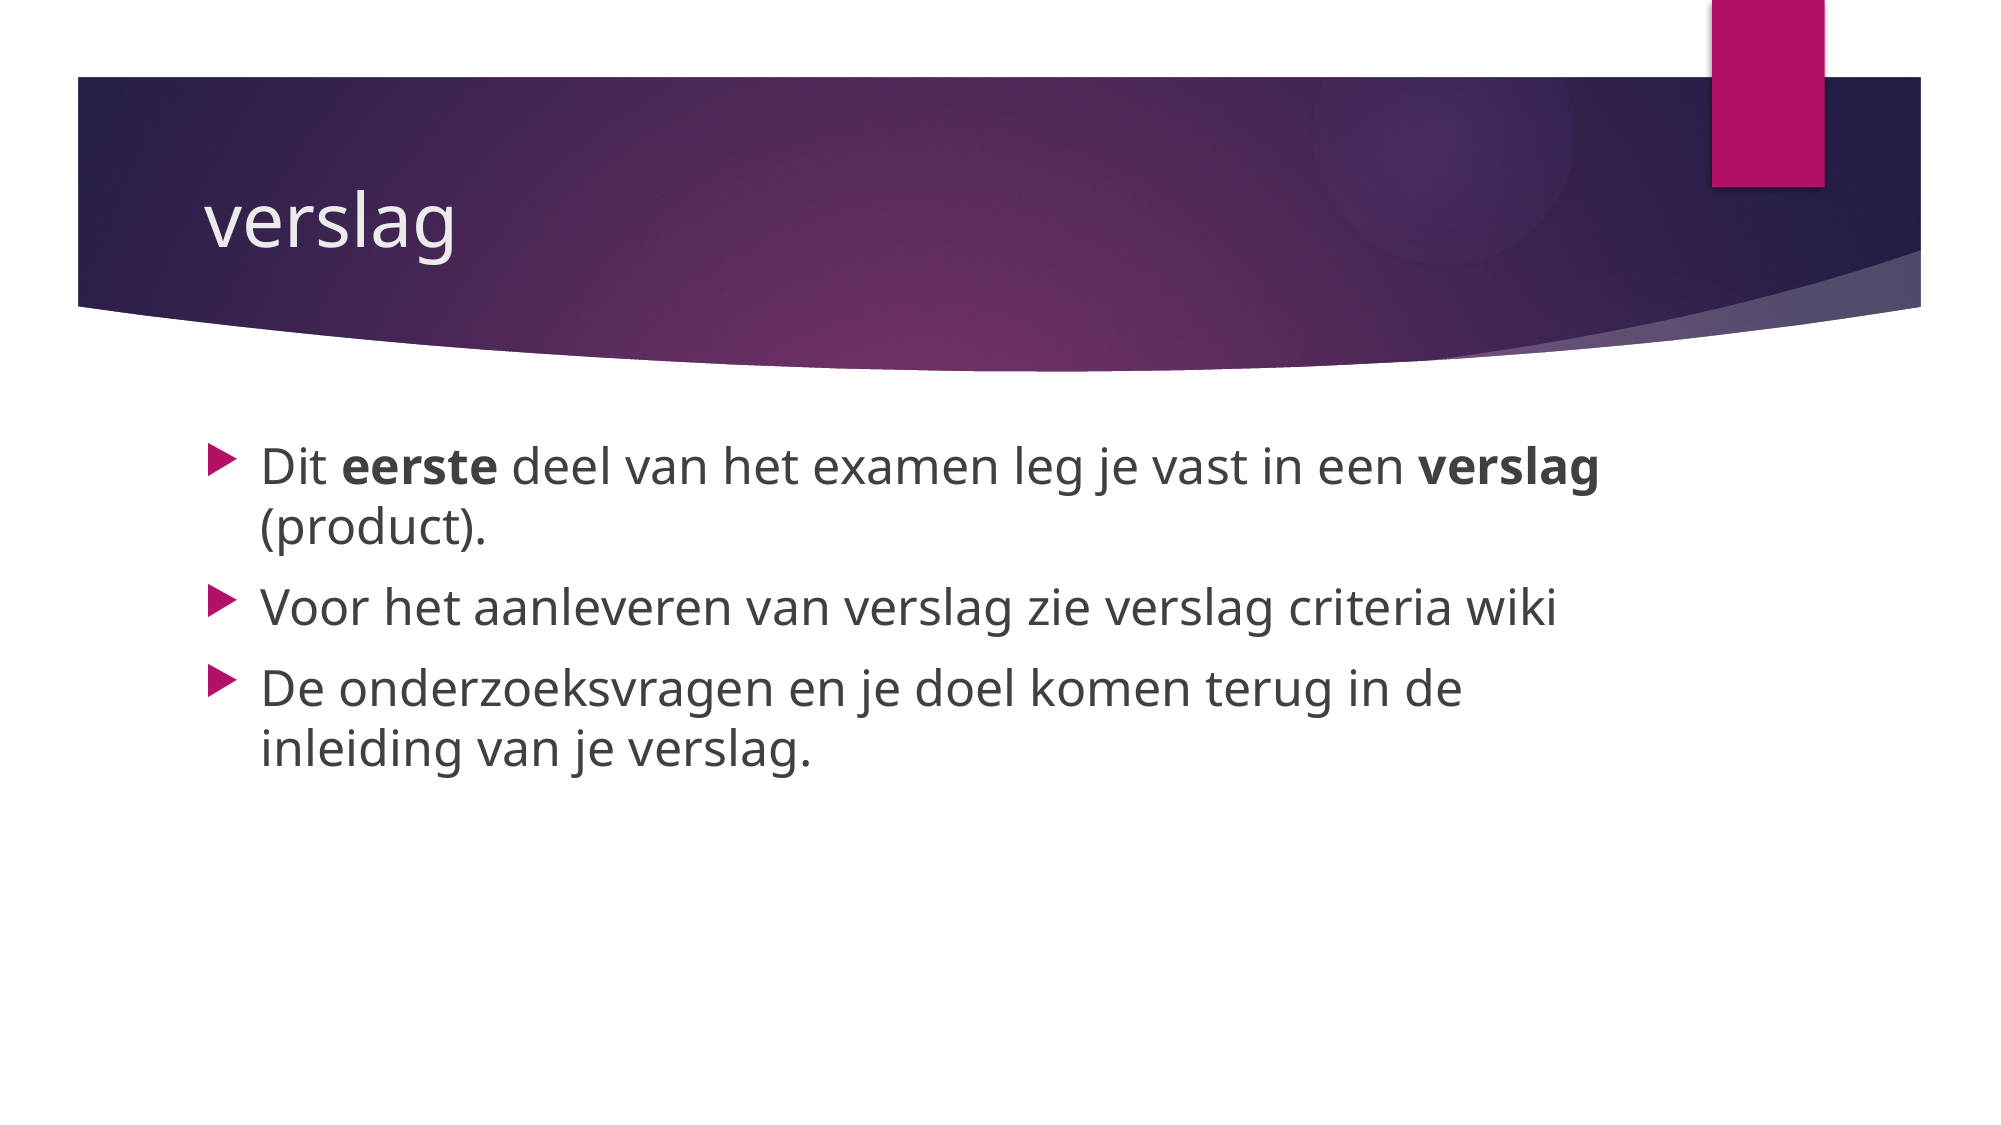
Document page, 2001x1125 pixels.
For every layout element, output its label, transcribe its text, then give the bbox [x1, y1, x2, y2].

title verslag [189, 159, 1627, 276]
list Dit eerste deel van het examen leg je vast in een verslag (product). Voor het aanleveren van verslag zie verslag criteria wiki De onderzoeksvragen en je doel komen terug in de inleiding van je verslag. [189, 427, 1638, 988]
